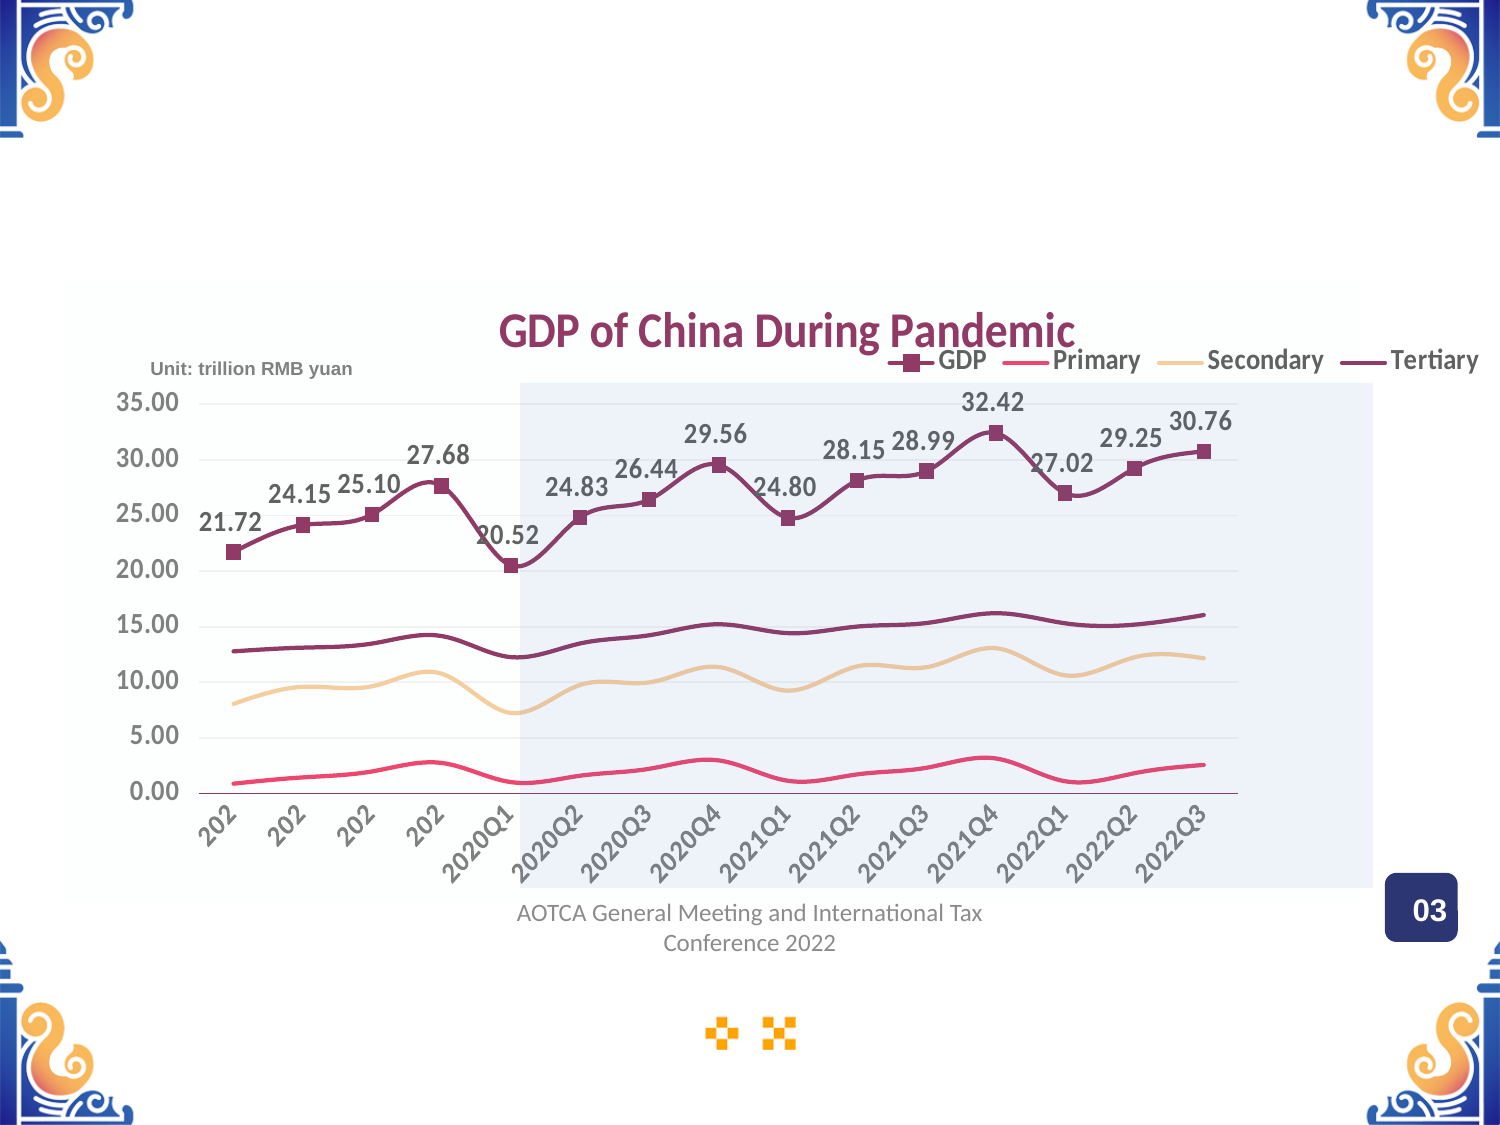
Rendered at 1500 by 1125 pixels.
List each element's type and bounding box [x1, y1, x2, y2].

picture [0, 0, 1500, 1125]
chart [65, 280, 1488, 904]
